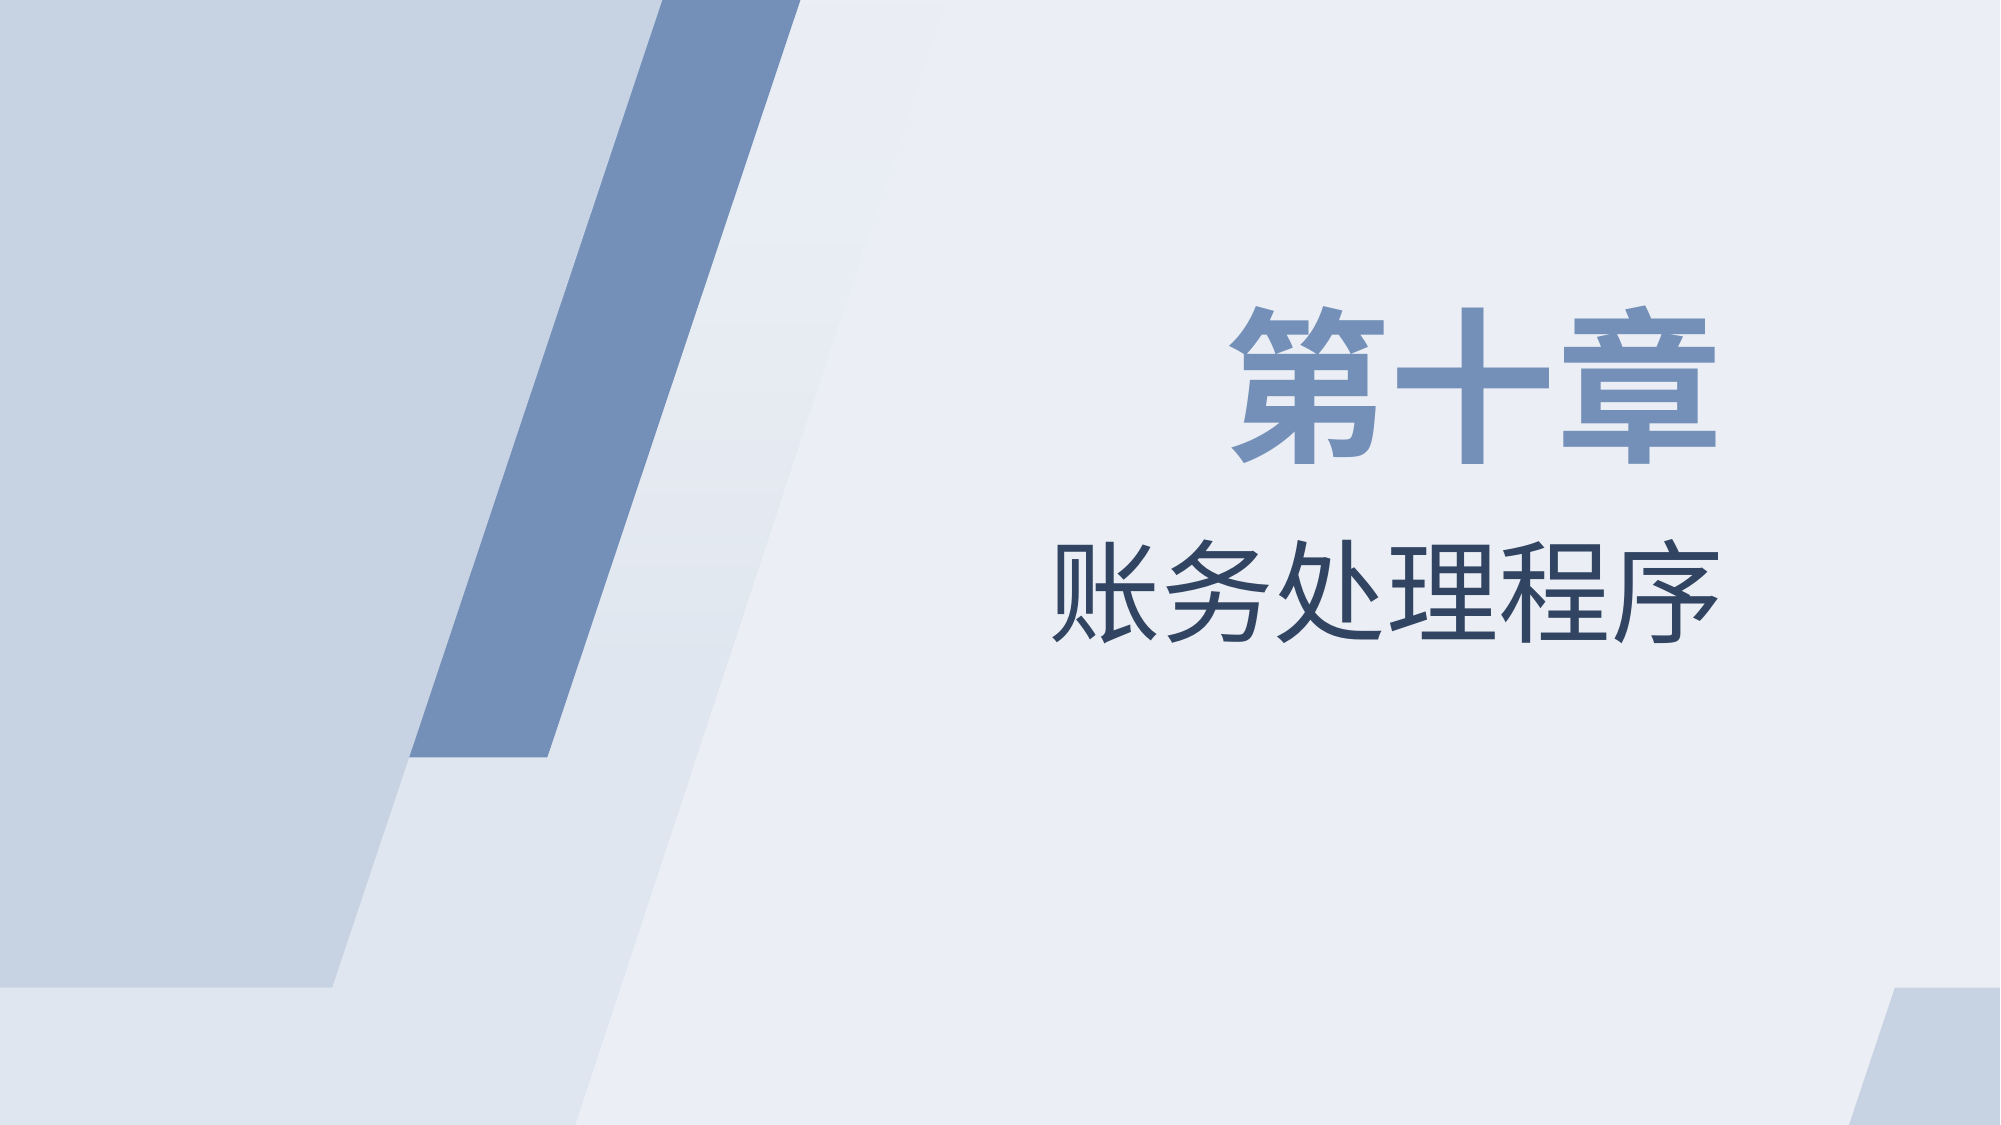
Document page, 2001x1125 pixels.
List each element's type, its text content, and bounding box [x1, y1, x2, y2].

list 第十章 [880, 212, 1724, 483]
title 账务处理程序 [881, 522, 1724, 854]
